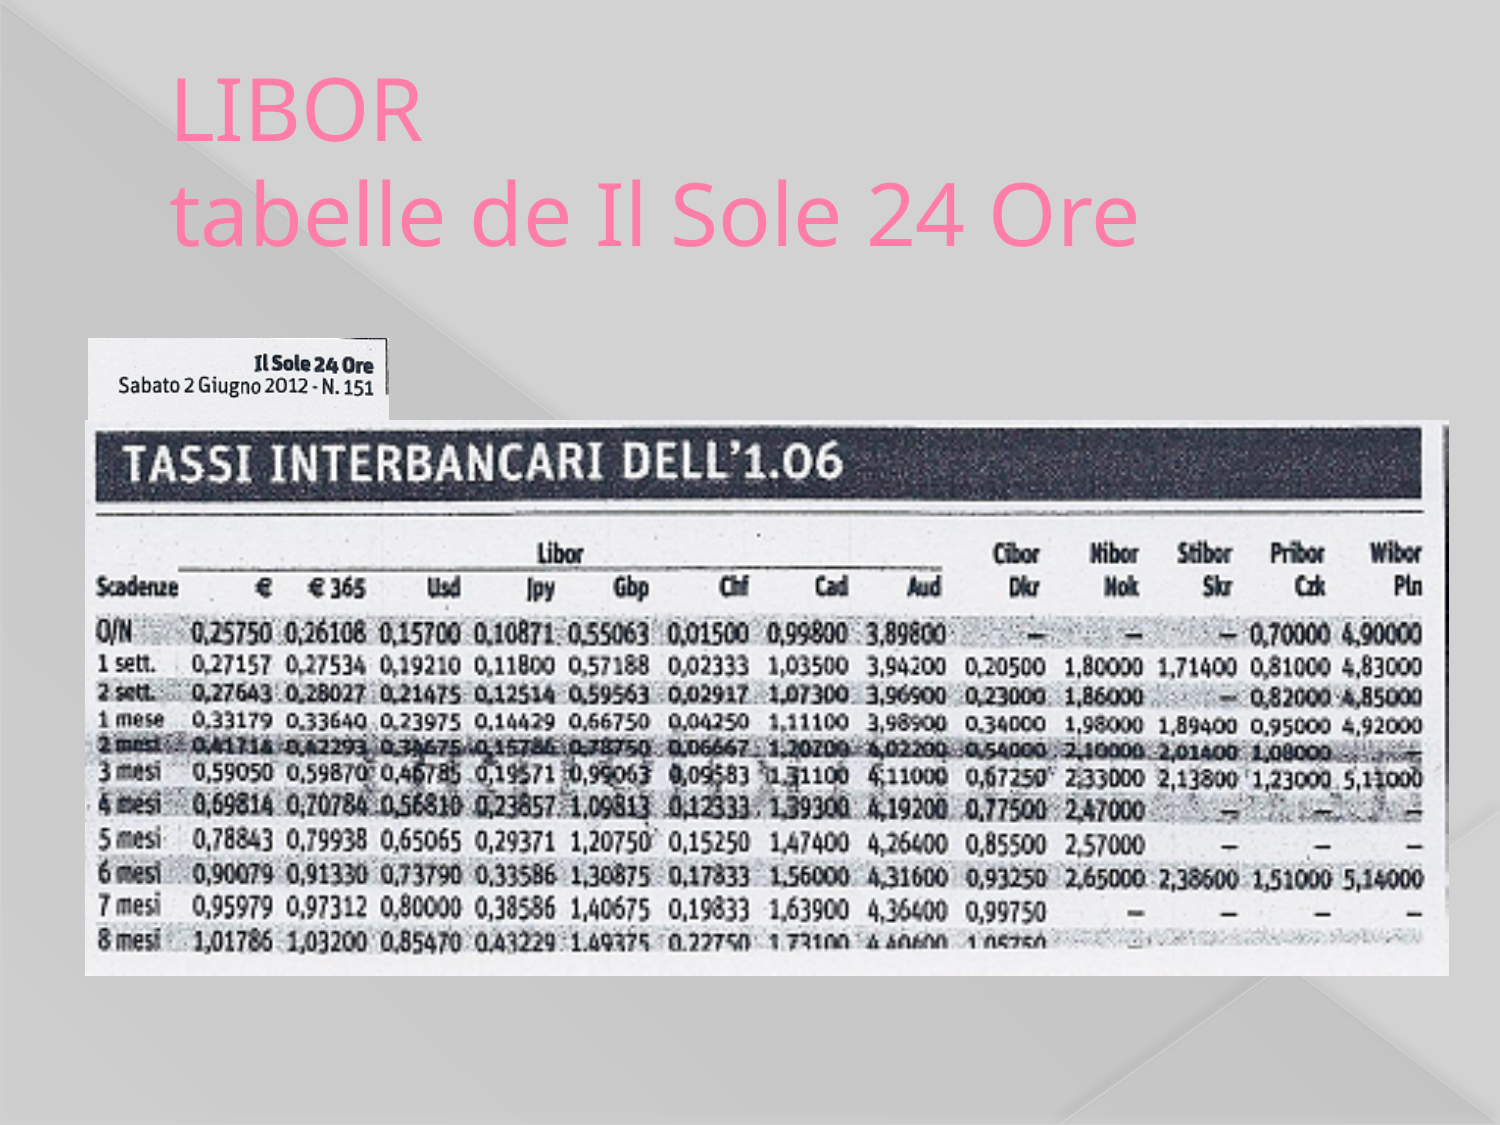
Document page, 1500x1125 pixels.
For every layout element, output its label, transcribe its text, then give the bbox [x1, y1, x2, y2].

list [85, 420, 1449, 977]
picture [88, 337, 389, 422]
title LIBOR tabelle de Il Sole 24 Ore [75, 43, 1425, 274]
